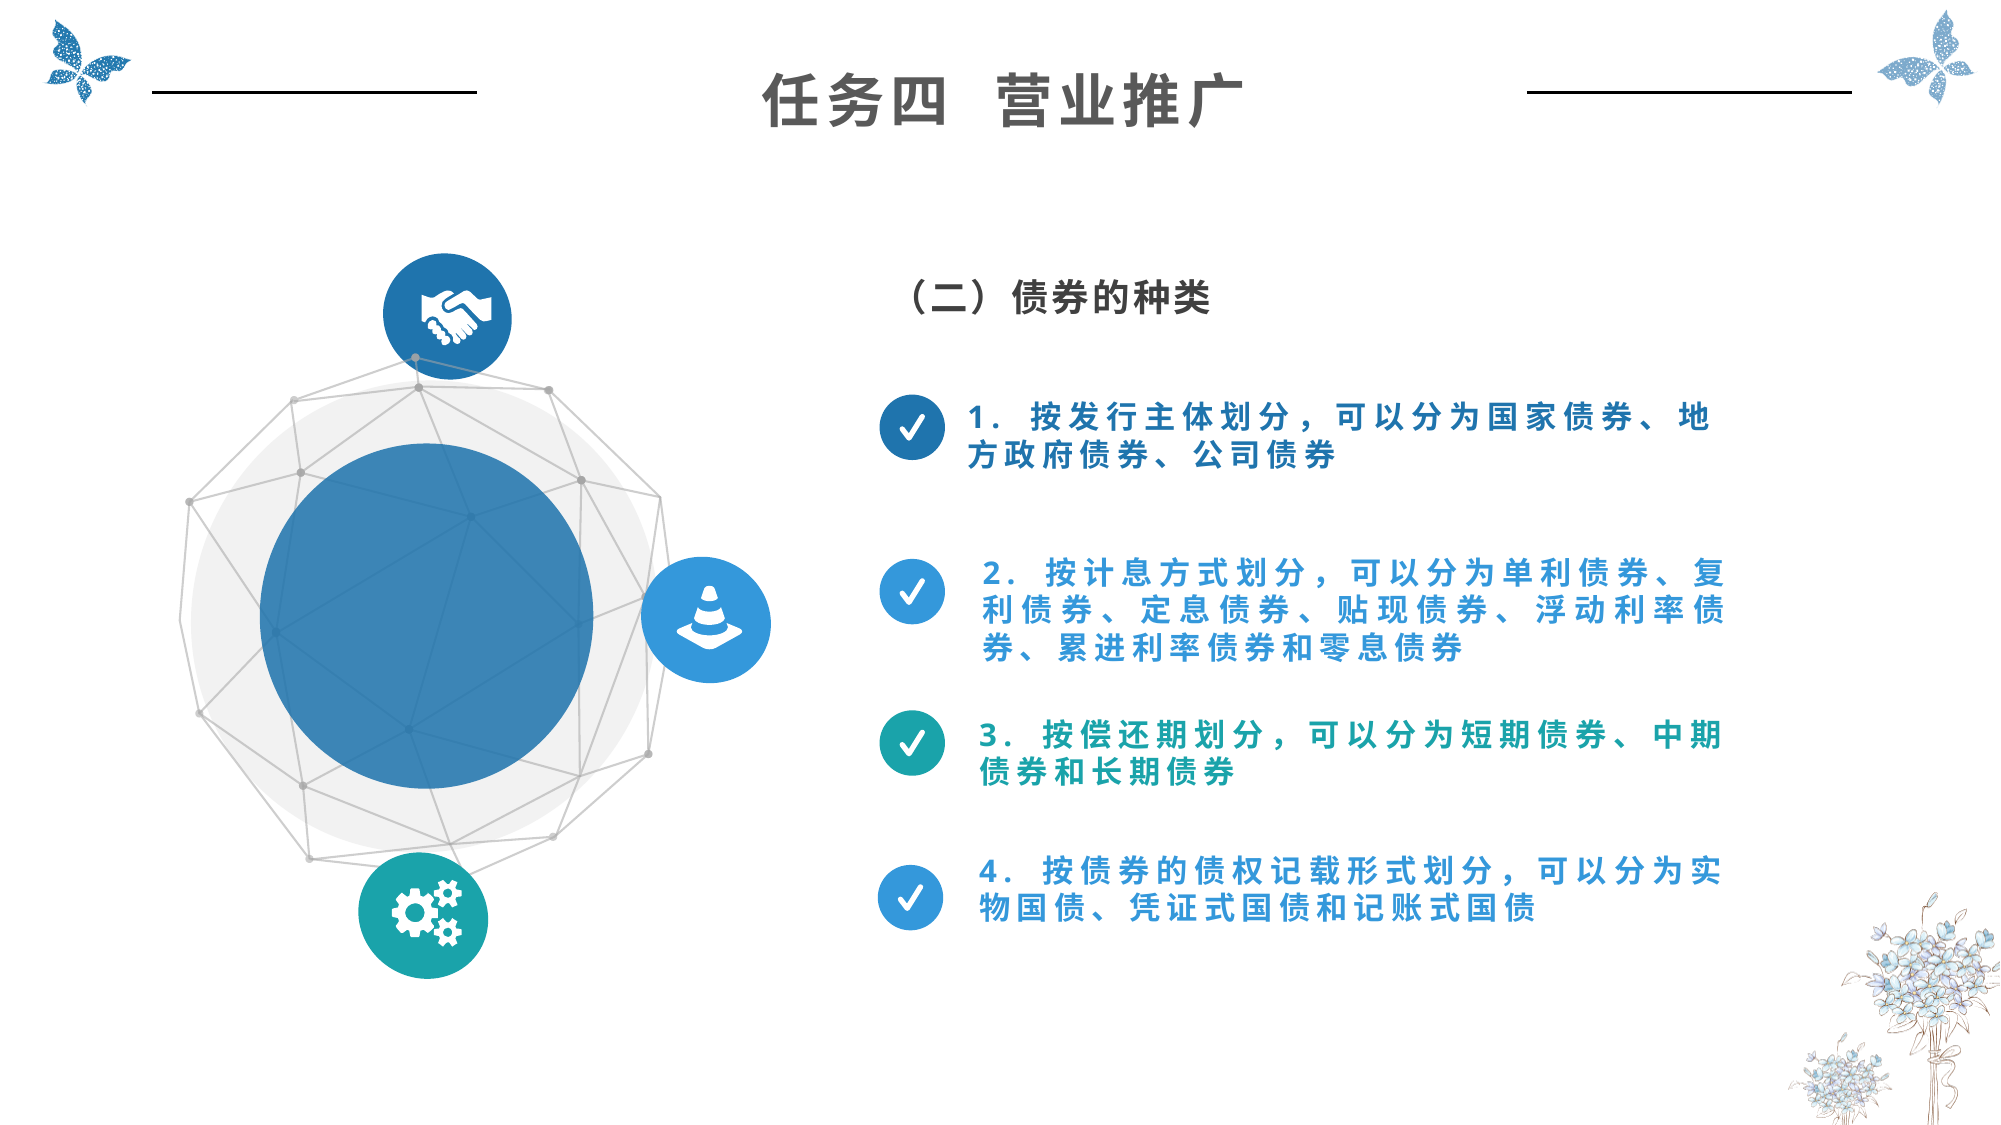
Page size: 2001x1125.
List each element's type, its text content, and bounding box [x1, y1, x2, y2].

text_box （二）债券的种类 [877, 250, 1639, 326]
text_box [151, 55, 1852, 142]
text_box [179, 253, 771, 980]
picture [1788, 892, 2000, 1125]
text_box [877, 394, 1747, 931]
